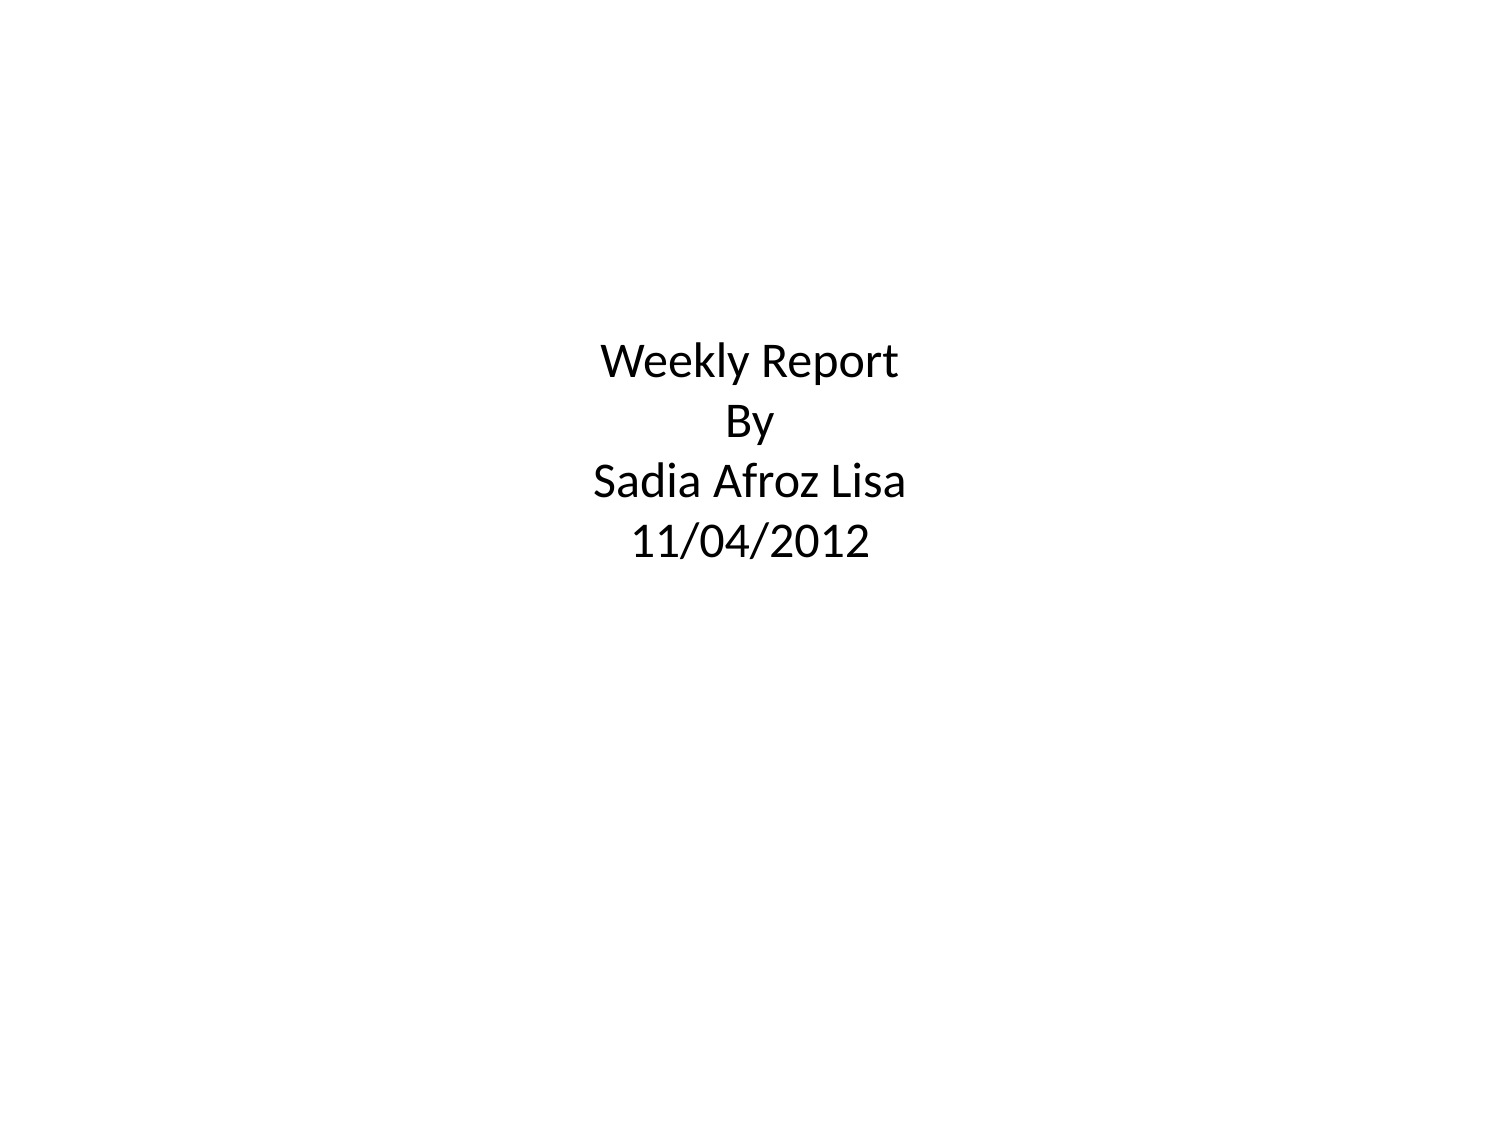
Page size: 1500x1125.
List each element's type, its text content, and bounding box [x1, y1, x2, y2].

title Weekly Report By Sadia Afroz Lisa 11/04/2012 [75, 45, 1425, 850]
